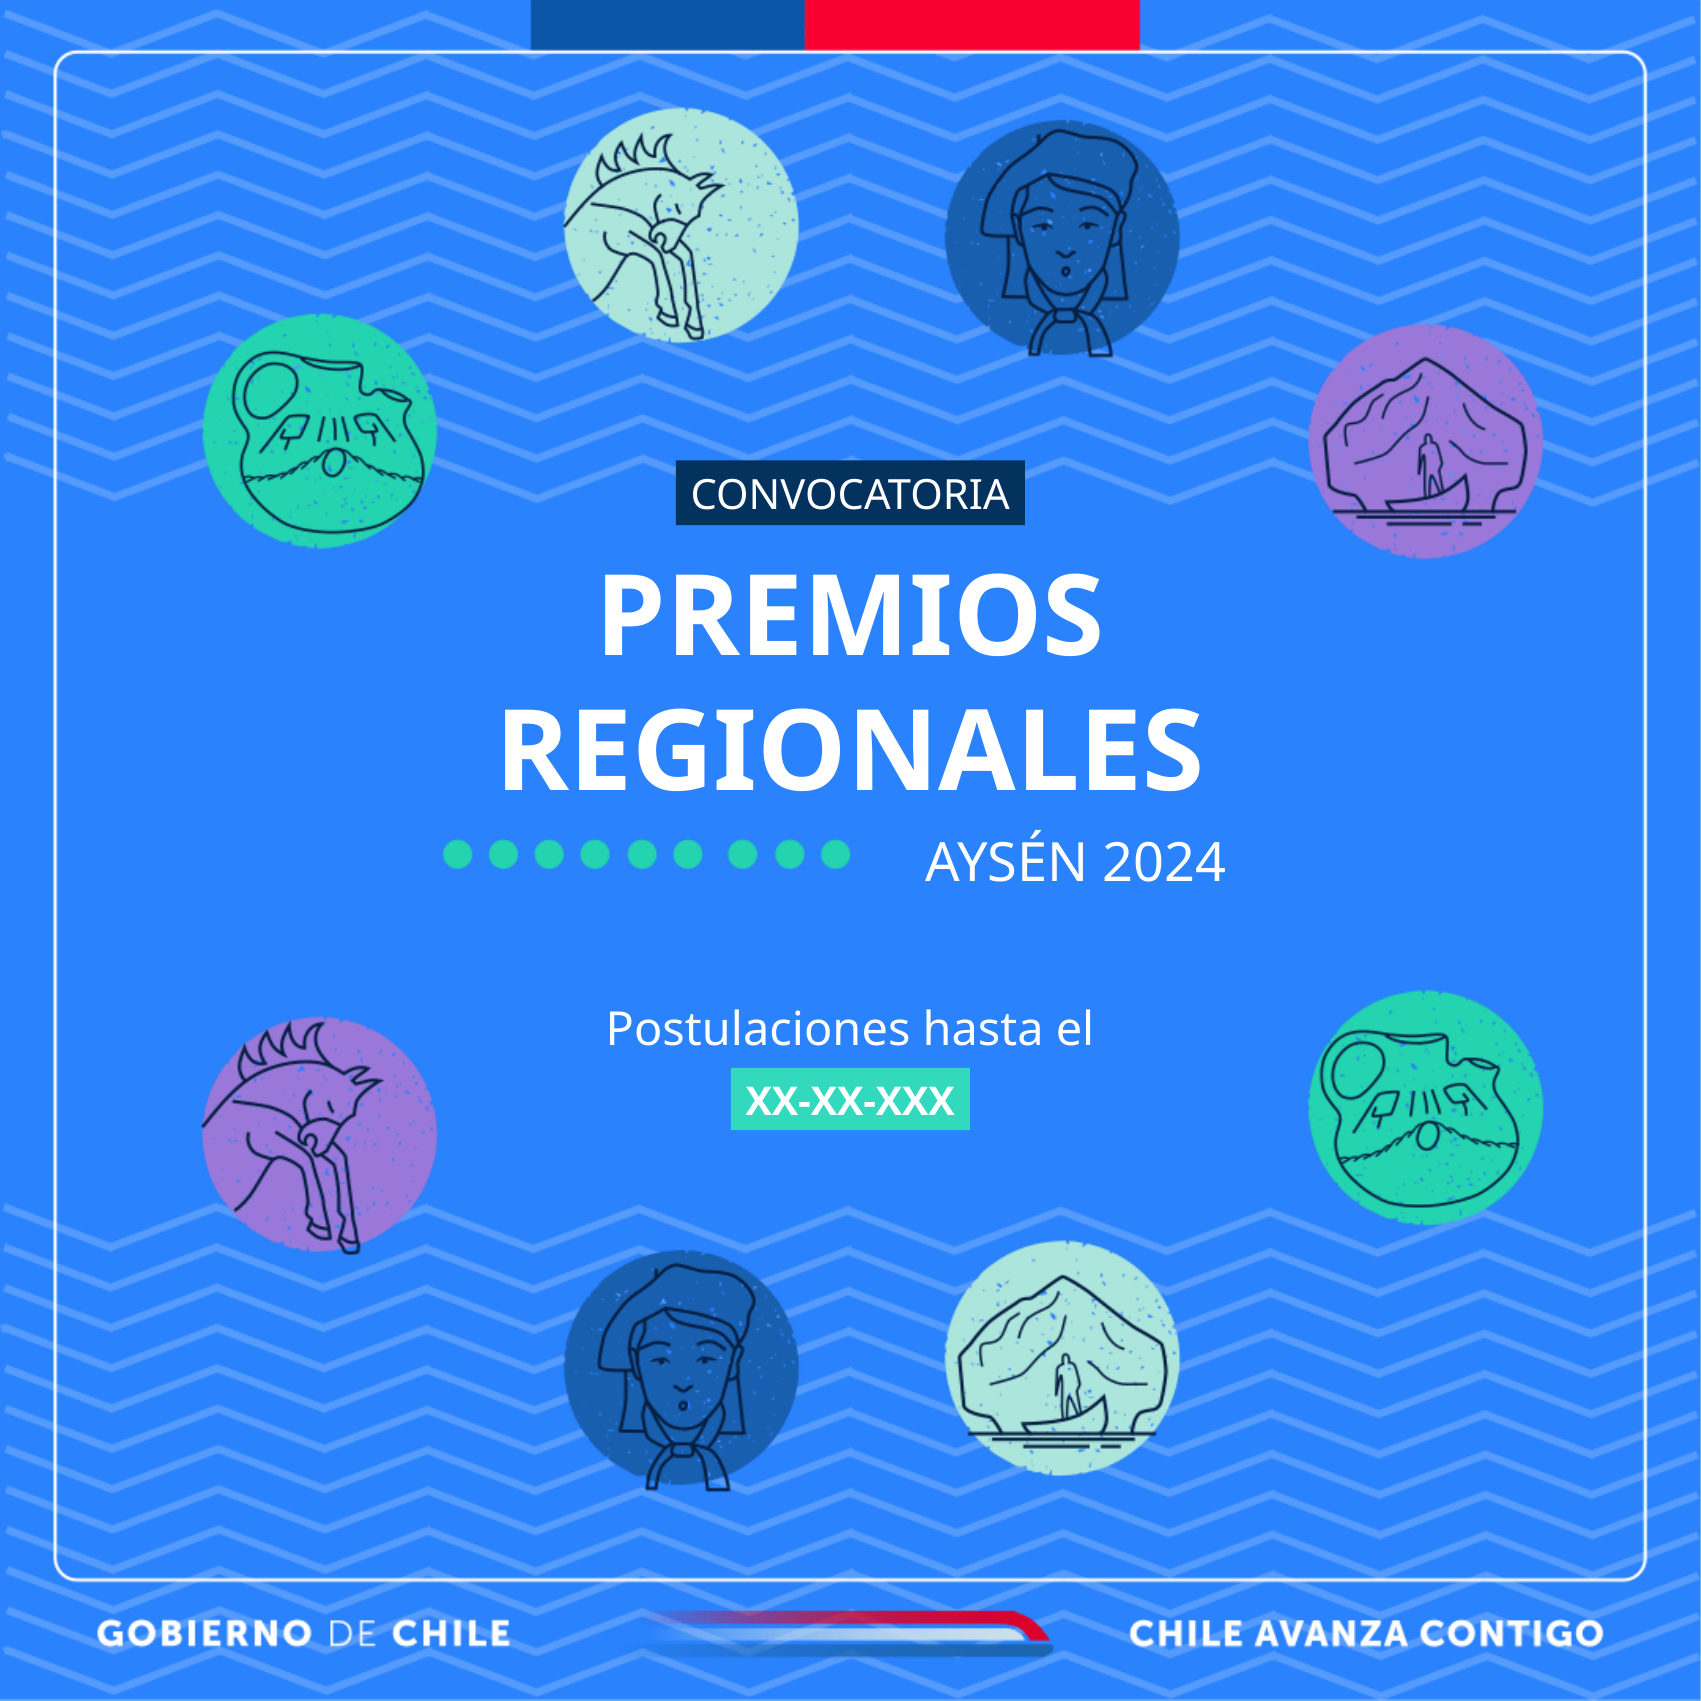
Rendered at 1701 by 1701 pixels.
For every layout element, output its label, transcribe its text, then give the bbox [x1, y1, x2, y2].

text_box XX-XX-XXX [730, 1067, 970, 1131]
text_box PREMIOS REGIONALES [393, 535, 1308, 821]
text_box CONVOCATORIA [675, 460, 1025, 526]
text_box Postulaciones hasta el [574, 991, 1127, 1063]
text_box AYSÉN 2024 [910, 819, 1470, 900]
